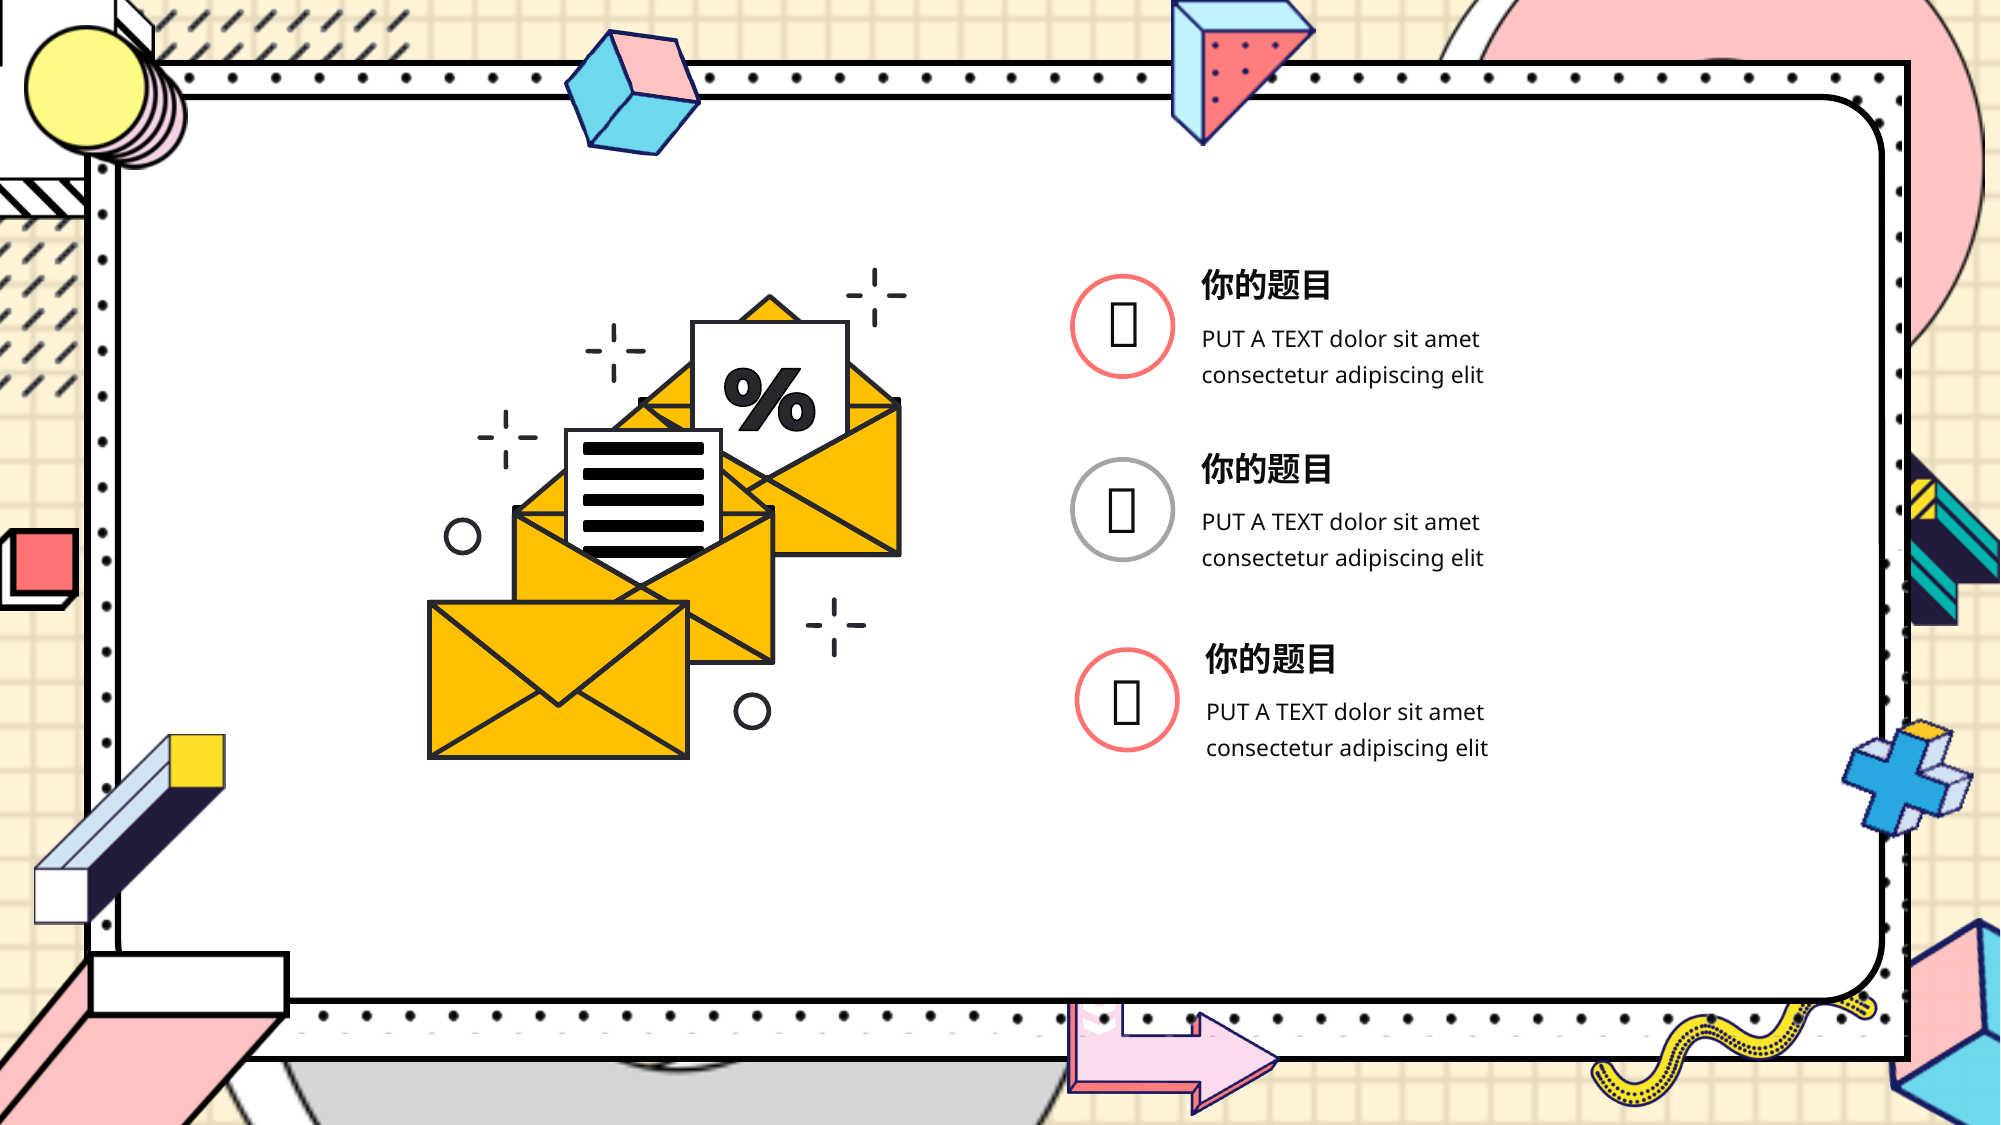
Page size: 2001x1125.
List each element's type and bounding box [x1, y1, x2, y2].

text_box [1072, 256, 1544, 395]
text_box [1072, 440, 1544, 578]
text_box [1076, 630, 1548, 768]
picture [24, 0, 2001, 1125]
picture [0, 220, 997, 1125]
text_box [429, 269, 905, 758]
